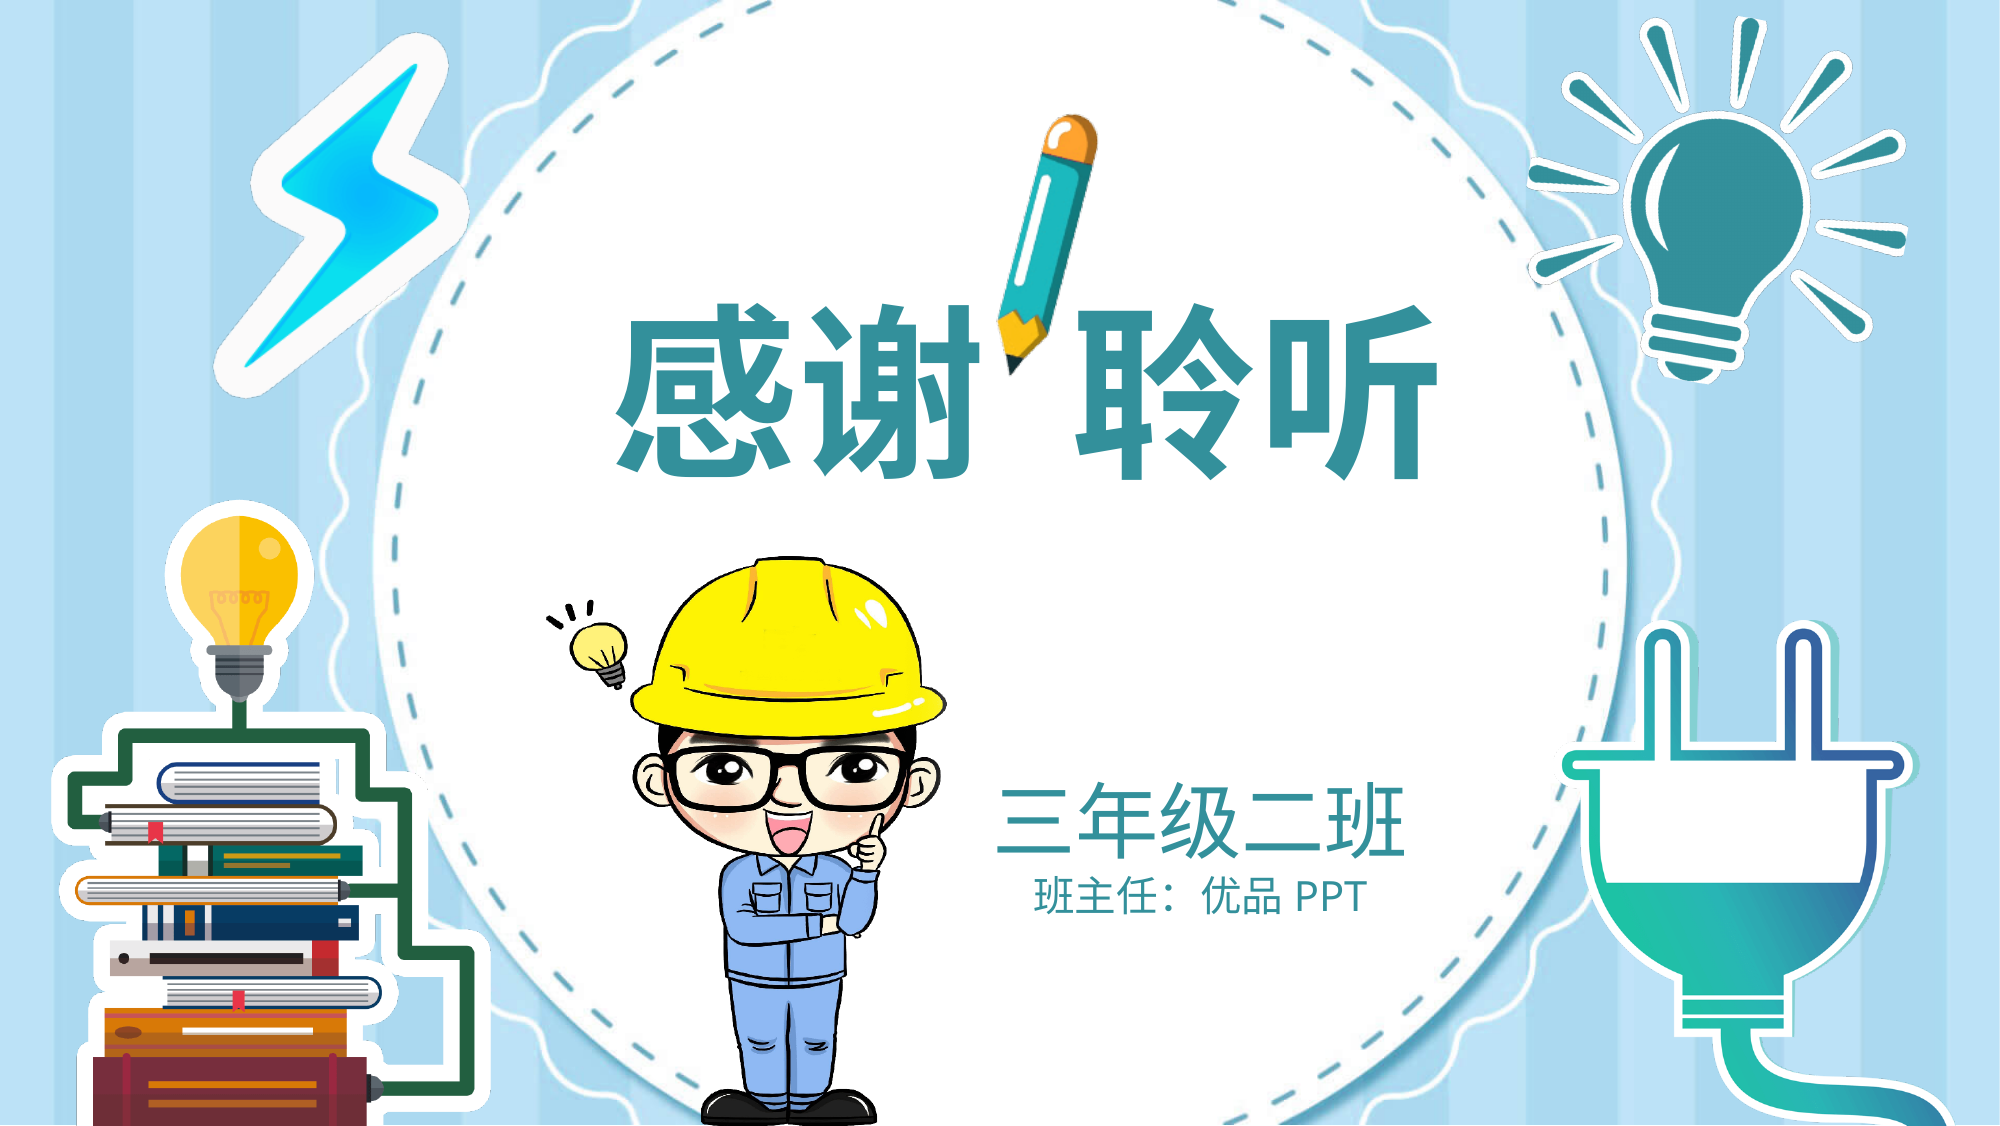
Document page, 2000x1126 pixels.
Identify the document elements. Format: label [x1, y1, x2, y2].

picture [0, 0, 2000, 1126]
text_box [527, 58, 1757, 922]
